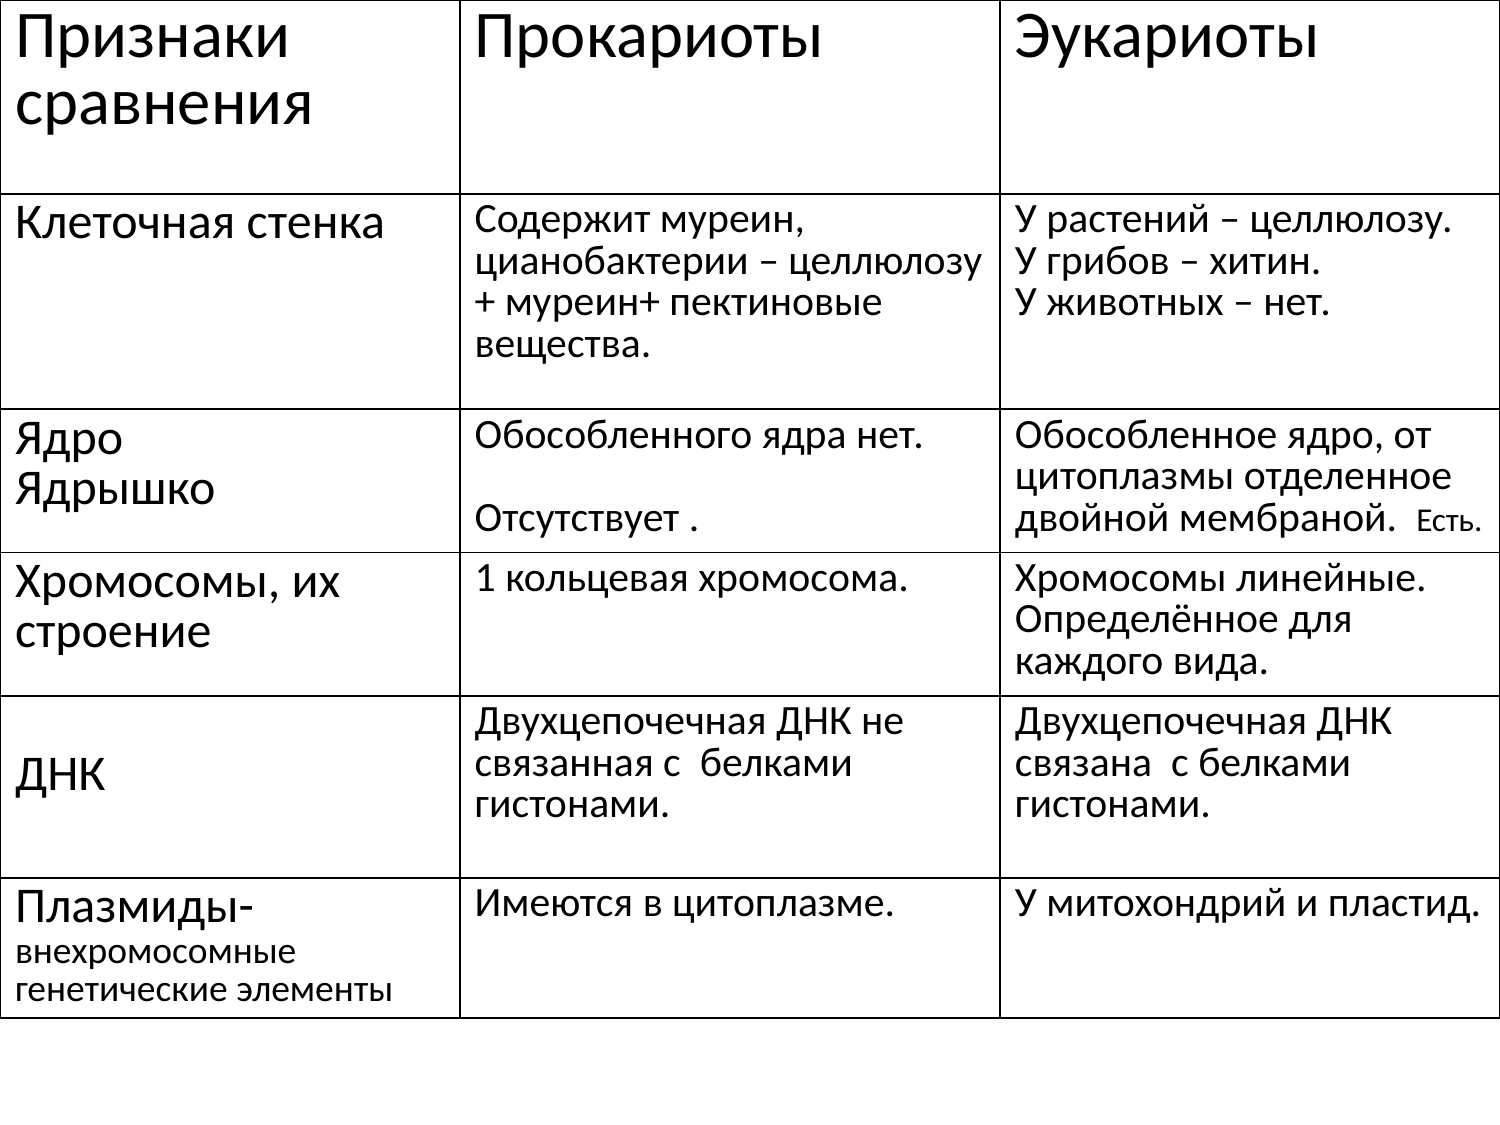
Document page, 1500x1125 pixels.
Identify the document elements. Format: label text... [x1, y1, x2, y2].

table_cell Хромосомы, их строение [1, 553, 459, 695]
table_cell Двухцепочечная ДНК не связанная с белками гистонами. [461, 697, 999, 877]
table_cell Клеточная стенка [1, 195, 459, 408]
table_header Прокариоты [461, 1, 999, 193]
table_cell У митохондрий и пластид. [1001, 879, 1499, 1017]
table_cell Ядро Ядрышко [1, 410, 459, 552]
table_header Признаки сравнения [1, 1, 459, 193]
table_cell Обособленного ядра нет. Отсутствует . [461, 410, 999, 552]
table_cell Обособленное ядро, от цитоплазмы отделенное двойной мембраной. Есть. [1001, 410, 1499, 552]
table_header Эукариоты [1001, 1, 1499, 193]
table_cell Плазмиды- внехромосомные генетические элементы [1, 879, 459, 1017]
table_cell Имеются в цитоплазме. [461, 879, 999, 1017]
table_cell Двухцепочечная ДНК связана с белками гистонами. [1001, 697, 1499, 877]
table_cell Содержит муреин, цианобактерии – целлюлозу + муреин+ пектиновые вещества. [461, 195, 999, 408]
table_cell 1 кольцевая хромосома. [461, 553, 999, 695]
table_cell ДНК [1, 697, 459, 877]
table_cell Хромосомы линейные. Определённое для каждого вида. [1001, 553, 1499, 695]
table_cell У растений – целлюлозу. У грибов – хитин. У животных – нет. [1001, 195, 1499, 408]
